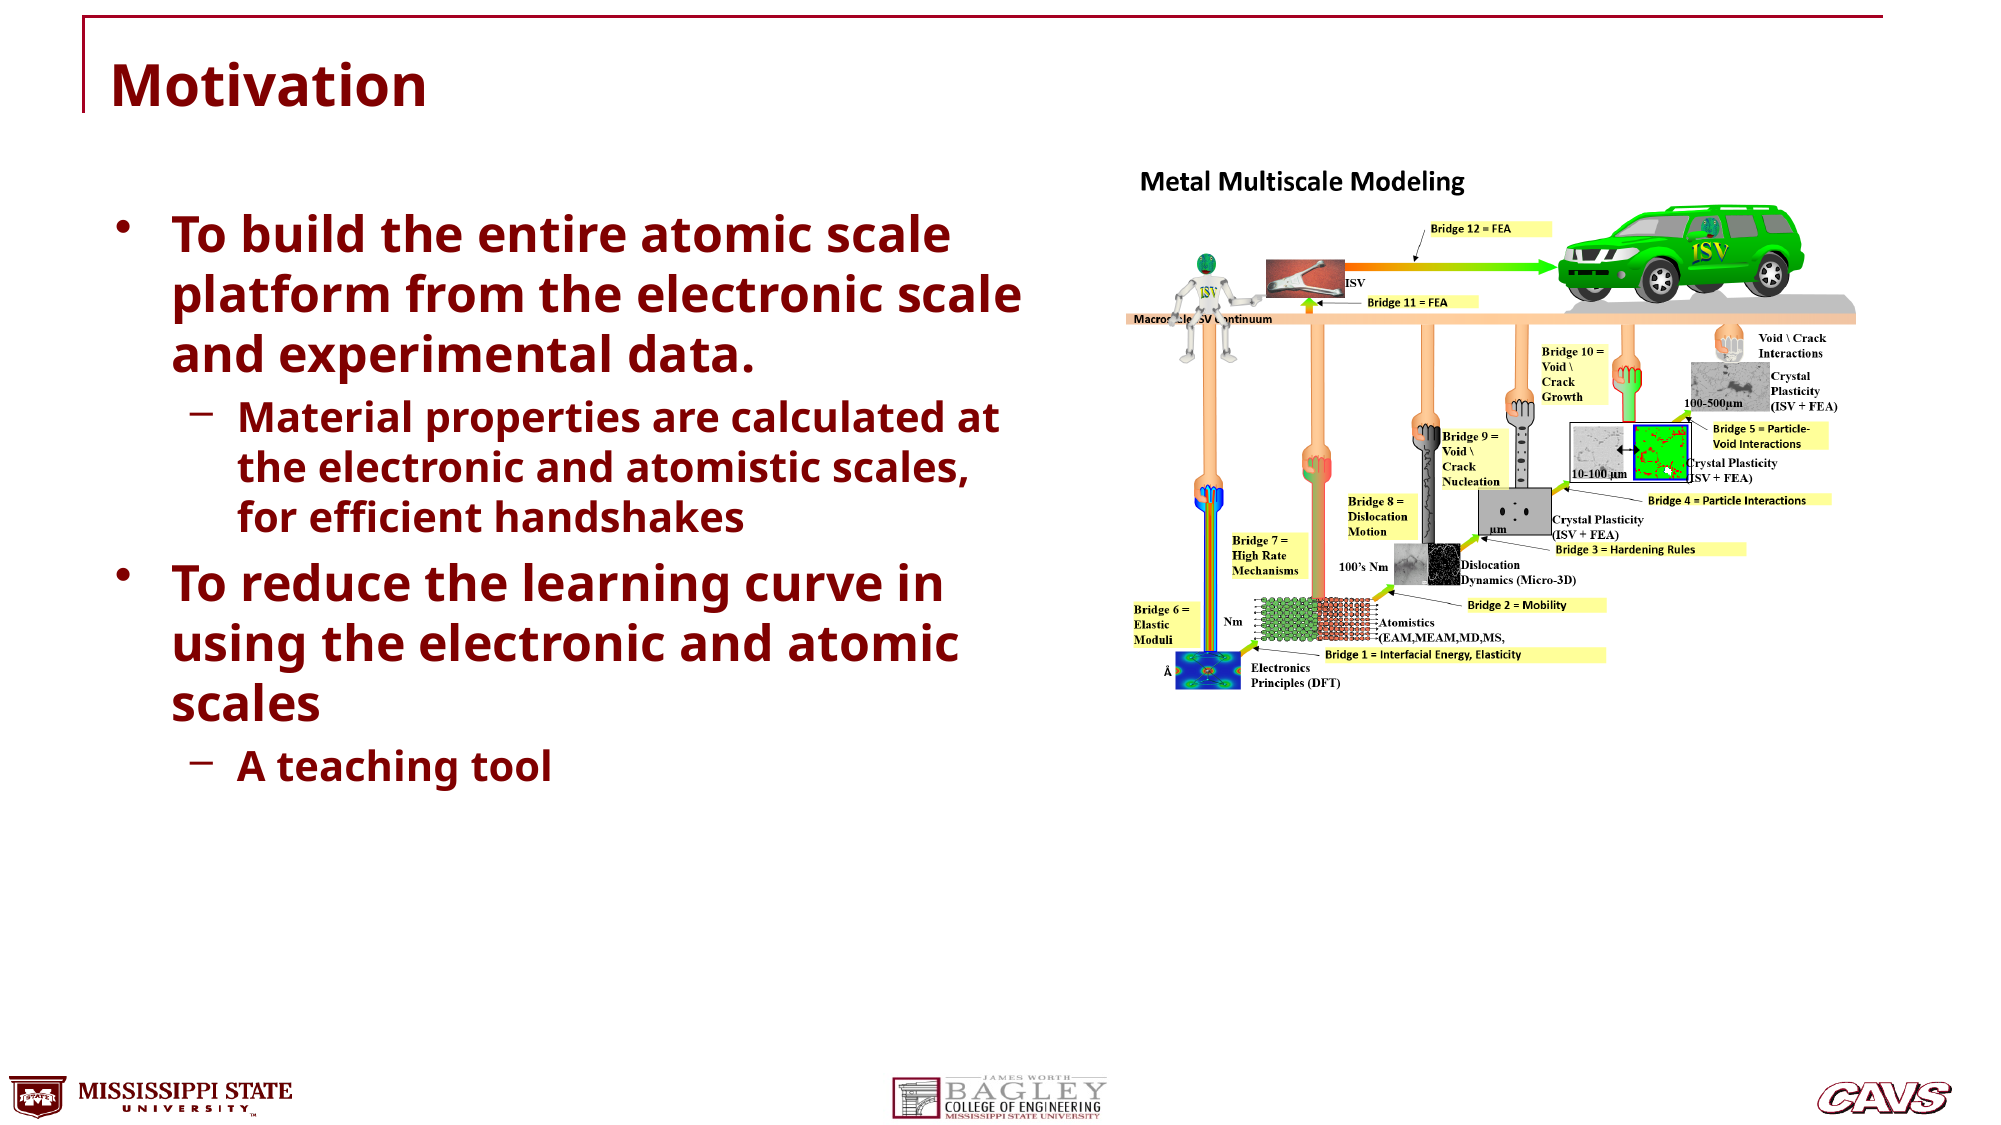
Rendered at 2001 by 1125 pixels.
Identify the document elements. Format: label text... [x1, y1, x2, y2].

picture [1118, 161, 1864, 696]
picture [883, 1073, 1117, 1125]
picture [1806, 1076, 1967, 1125]
list To build the entire atomic scale platform from the electronic scale and experimental data. Material properties are calculated at the electronic and atomistic scales, for efficient handshakes To reduce the learning curve in using the electronic and atomic scales A teaching tool [99, 194, 1051, 967]
title Motivation [94, 28, 1895, 138]
picture [0, 1069, 300, 1125]
